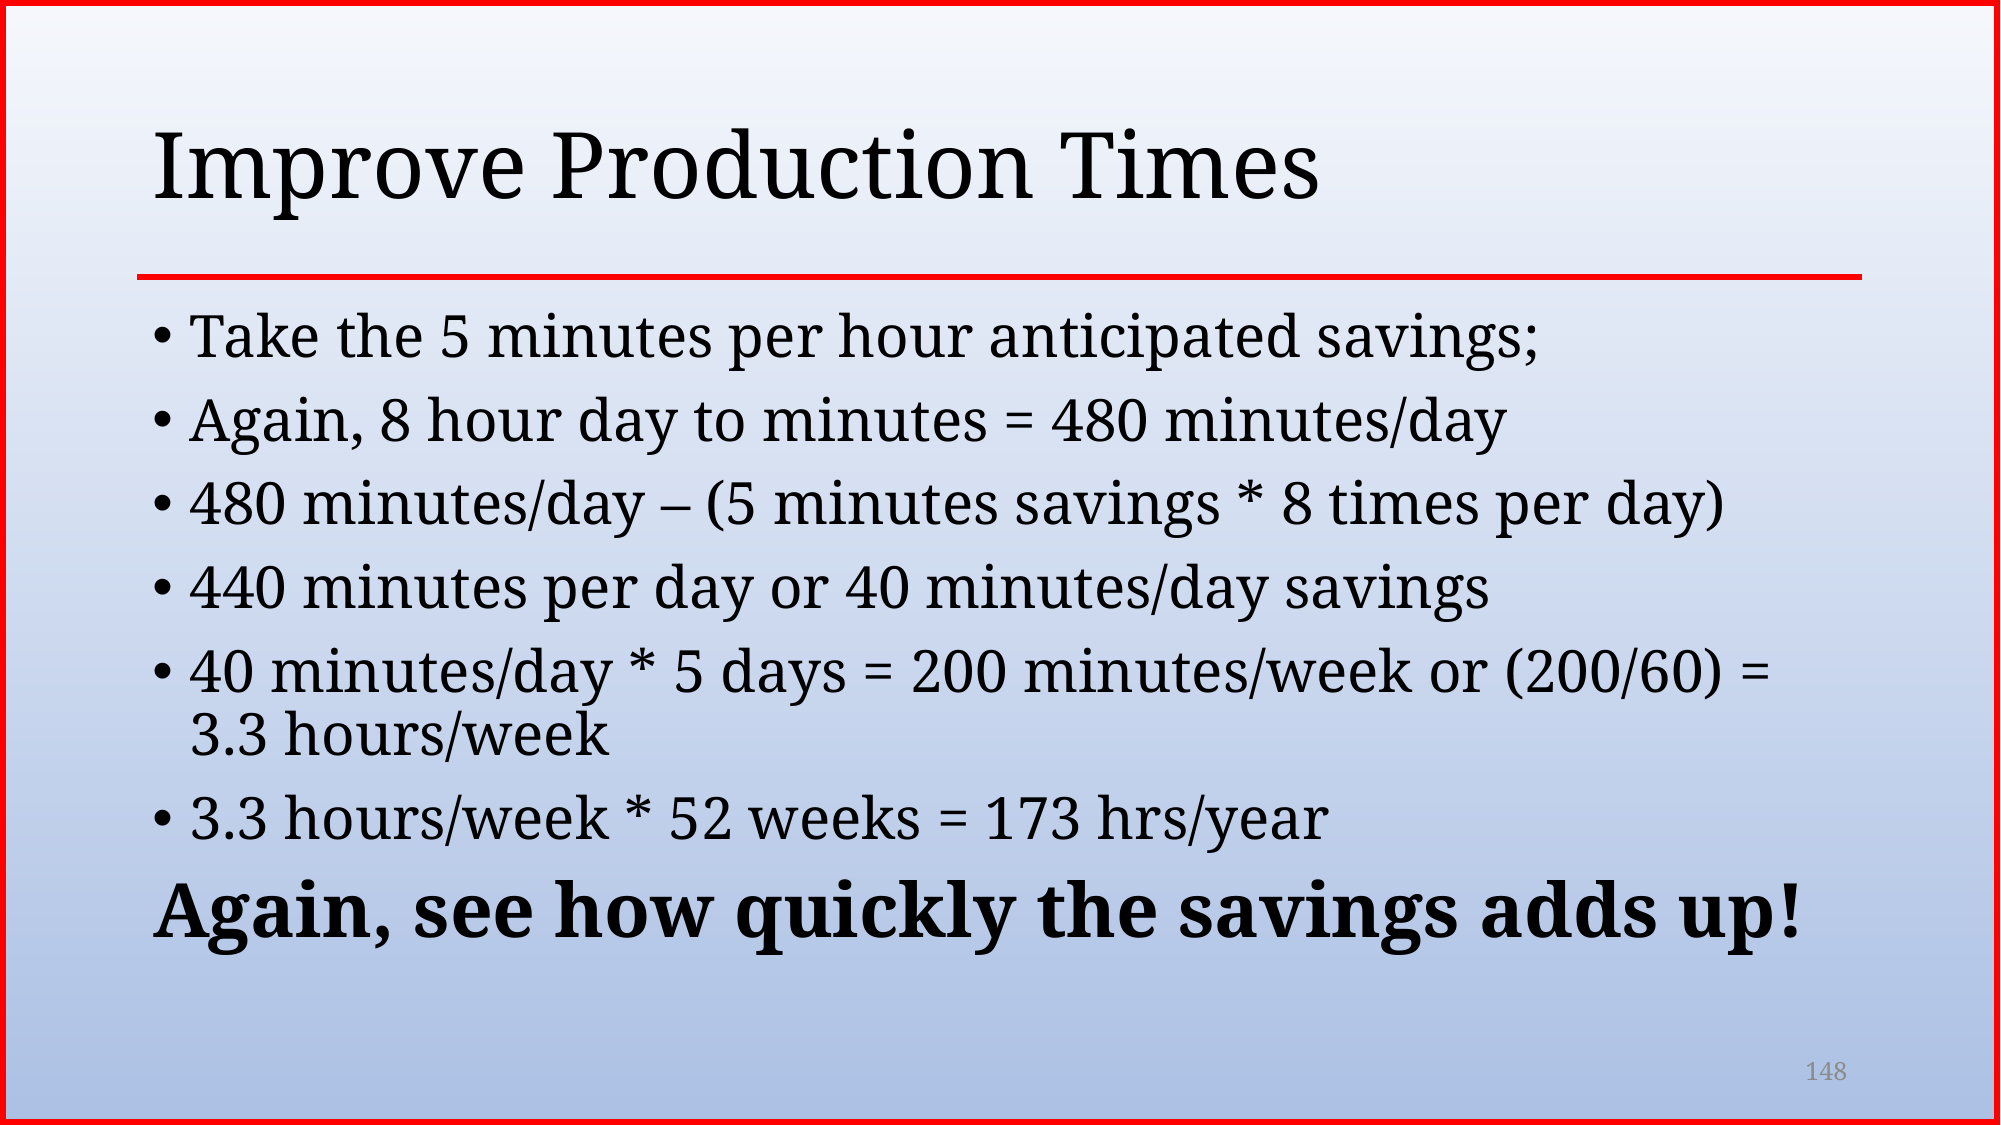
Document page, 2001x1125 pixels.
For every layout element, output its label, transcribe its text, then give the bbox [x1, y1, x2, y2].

title Improve Production Times [137, 59, 1863, 278]
list Take the 5 minutes per hour anticipated savings; Again, 8 hour day to minutes = 480 minutes/day 480 minutes/day – (5 minutes savings * 8 times per day) 440 minutes per day or 40 minutes/day savings 40 minutes/day * 5 days = 200 minutes/week or (200/60) = 3.3 hours/week 3.3 hours/week * 52 weeks = 173 hrs/year Again, see how quickly the savings adds up! [137, 299, 1863, 1014]
slide_number 148 [1412, 1042, 1863, 1103]
